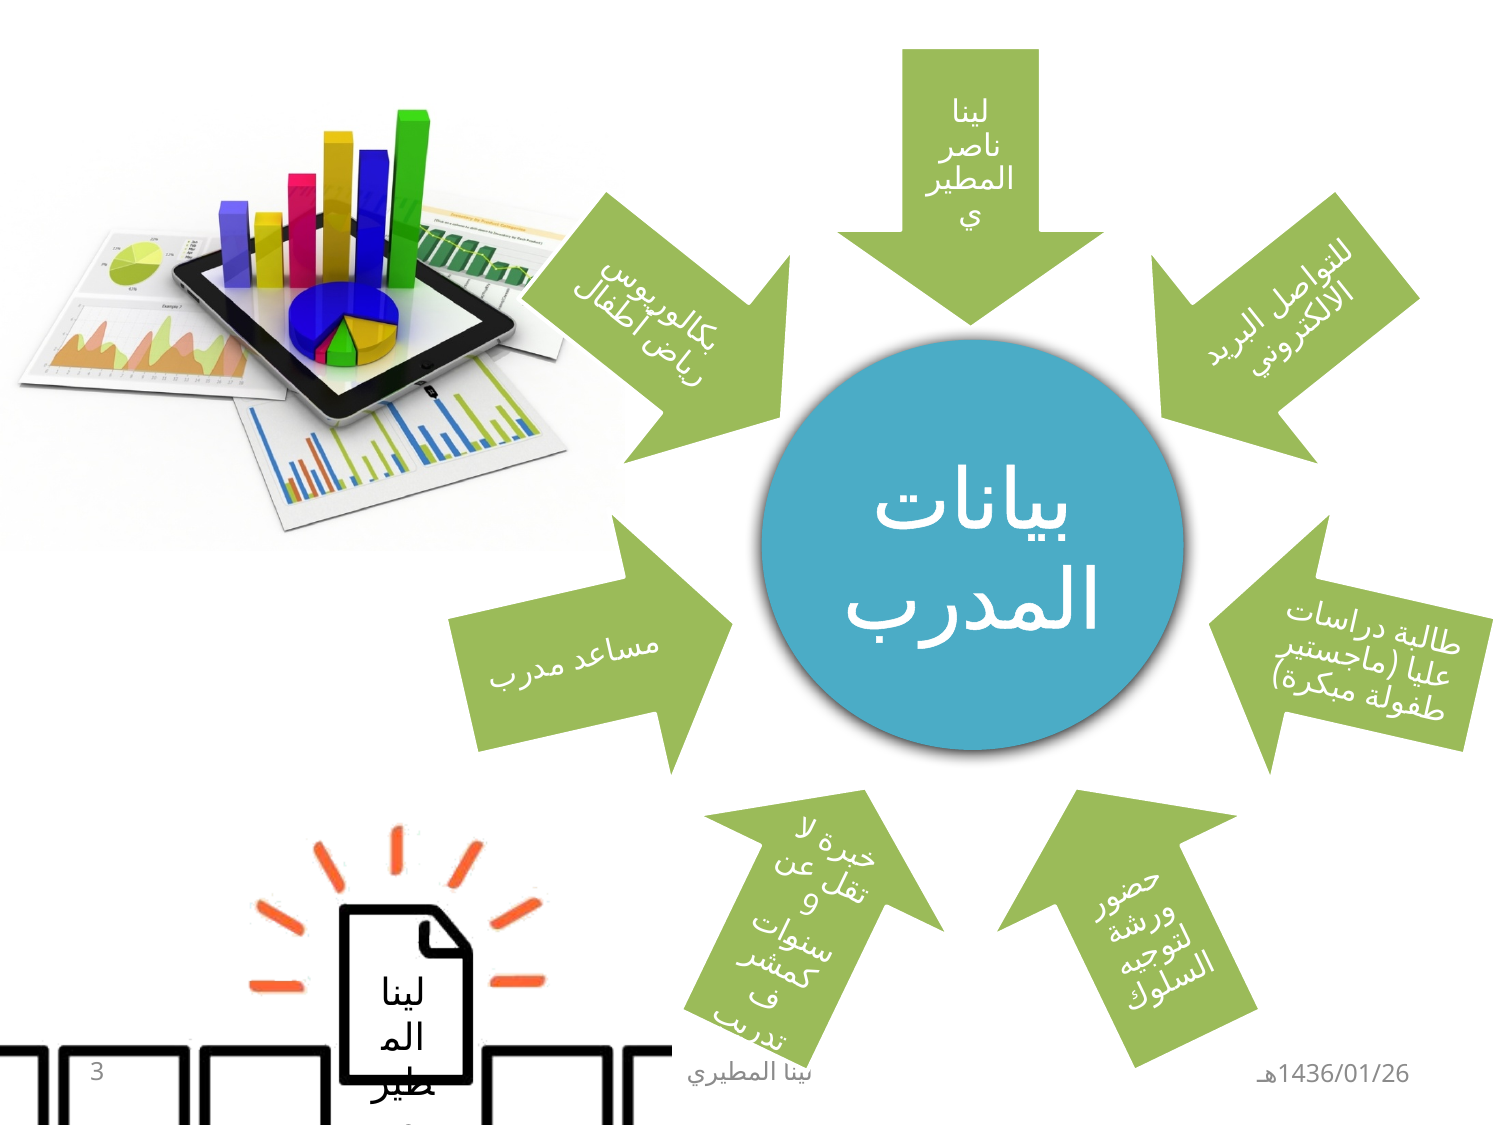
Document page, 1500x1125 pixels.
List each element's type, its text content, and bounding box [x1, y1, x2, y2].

picture [0, 81, 280, 551]
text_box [280, 46, 1500, 1055]
picture [0, 812, 673, 1125]
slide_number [1074, 1062, 1425, 1103]
footer لينا المطيري [676, 1062, 988, 1103]
